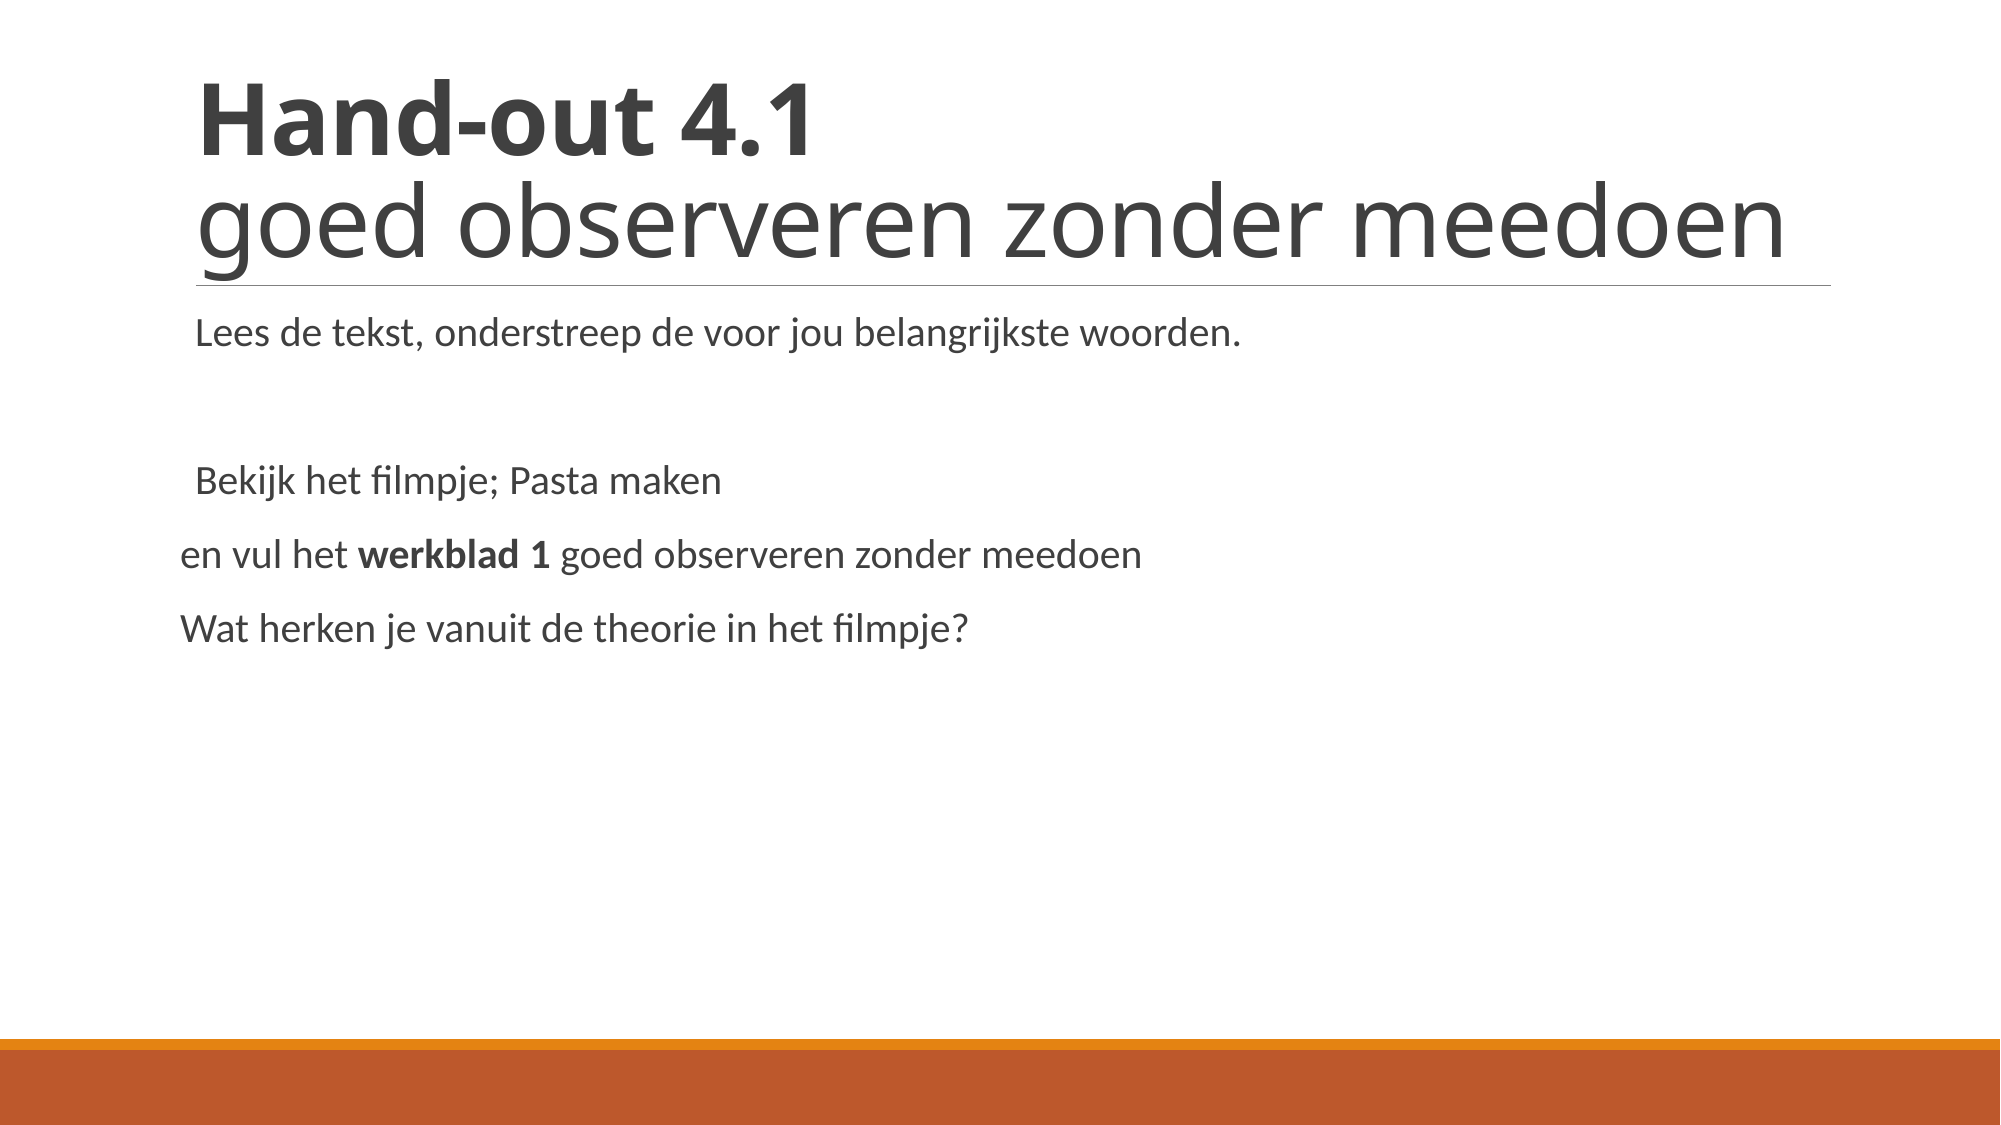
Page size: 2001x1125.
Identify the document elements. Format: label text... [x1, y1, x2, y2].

title Hand-out 4.1 goed observeren zonder meedoen [180, 47, 1830, 285]
list Lees de tekst, onderstreep de voor jou belangrijkste woorden. Bekijk het filmpje; Pasta maken en vul het werkblad 1 goed observeren zonder meedoen Wat herken je vanuit de theorie in het filmpje? [180, 302, 1830, 963]
